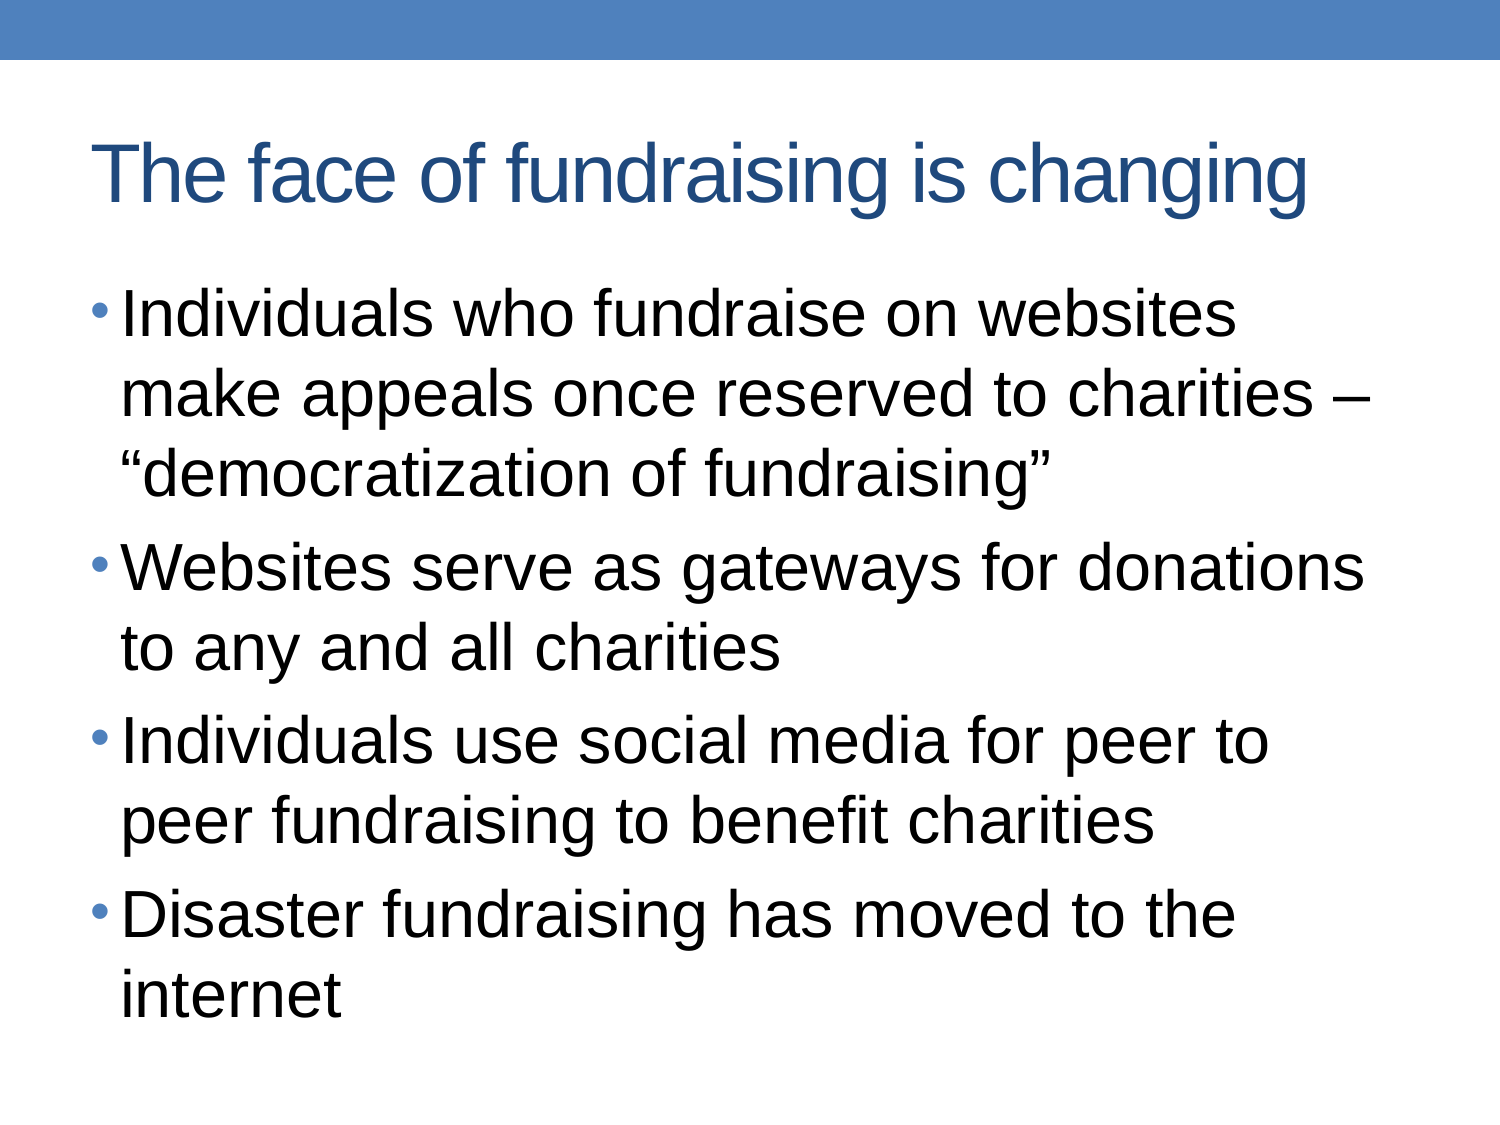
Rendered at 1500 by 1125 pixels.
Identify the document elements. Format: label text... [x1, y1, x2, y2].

list Individuals who fundraise on websites make appeals once reserved to charities – “democratization of fundraising” Websites serve as gateways for donations to any and all charities Individuals use social media for peer to peer fundraising to benefit charities Disaster fundraising has moved to the internet [75, 262, 1425, 1063]
title The face of fundraising is changing [75, 87, 1425, 250]
